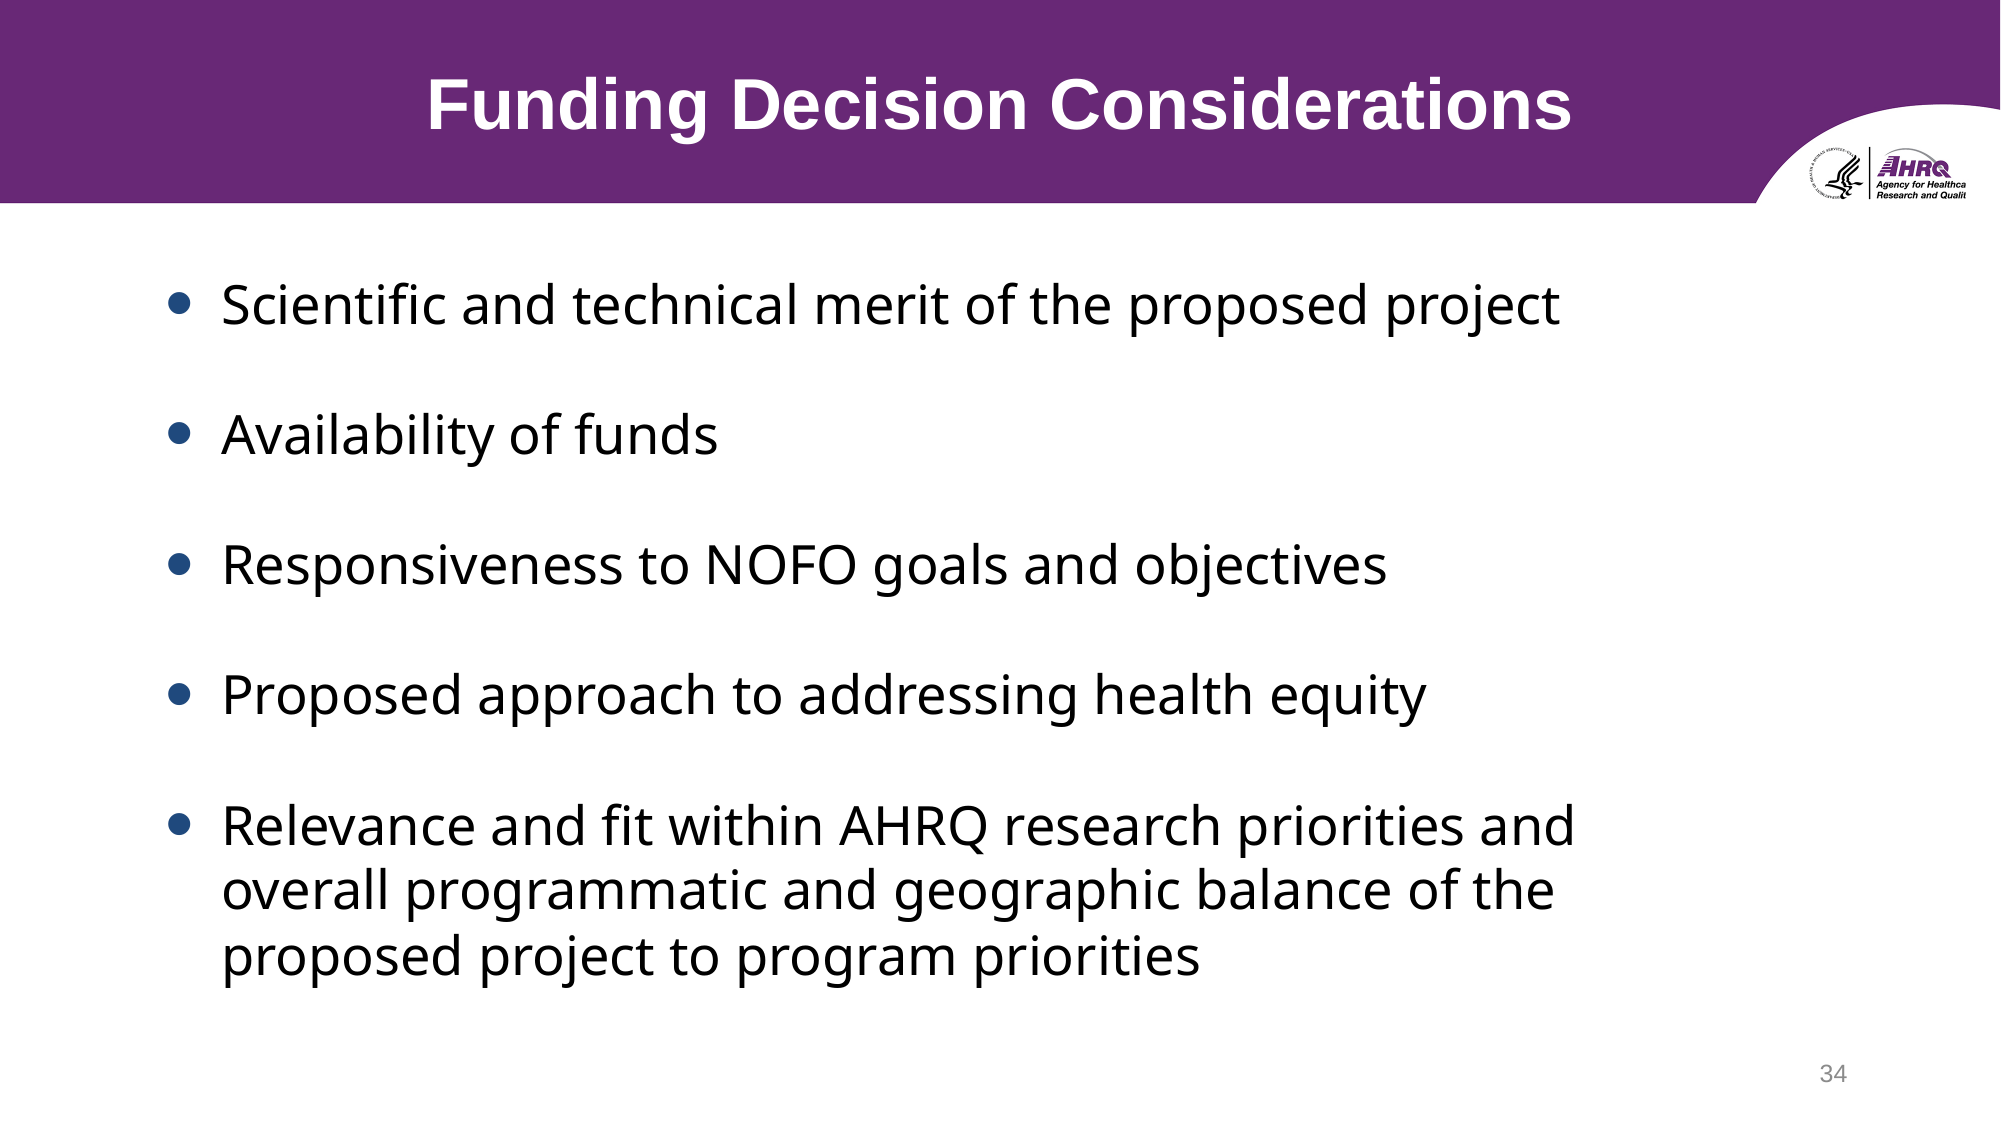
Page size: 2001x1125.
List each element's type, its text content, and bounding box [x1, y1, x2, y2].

slide_number 34 [1412, 1042, 1863, 1103]
title Funding Decision Considerations [275, 50, 1725, 152]
picture [0, 0, 2001, 1125]
list Scientific and technical merit of the proposed project Availability of funds Responsiveness to NOFO goals and objectives Proposed approach to addressing health equity Relevance and fit within AHRQ research priorities and overall programmatic and geographic balance of the proposed project to program priorities [150, 262, 1738, 1068]
